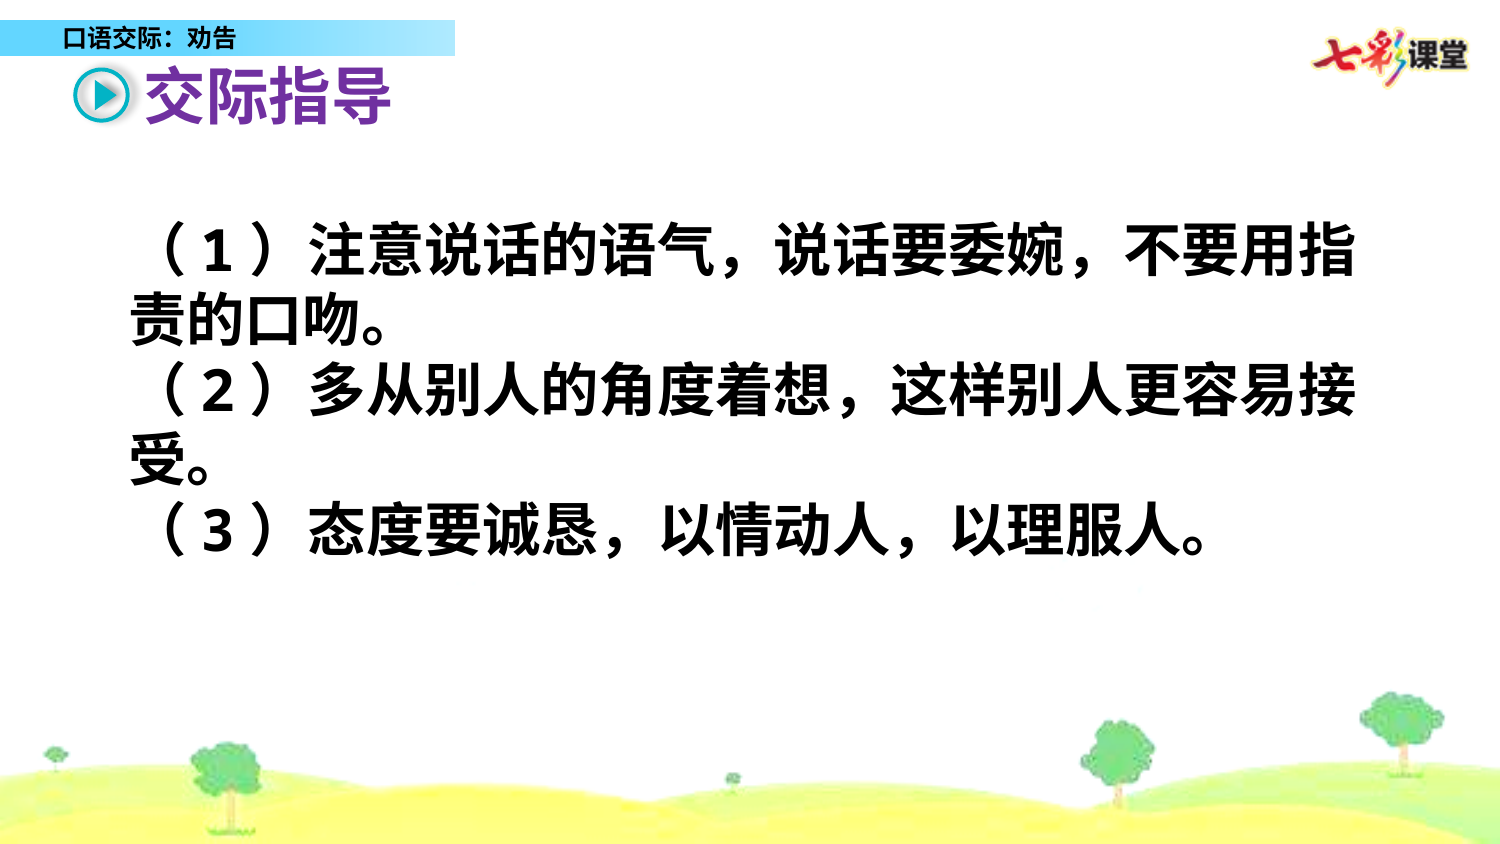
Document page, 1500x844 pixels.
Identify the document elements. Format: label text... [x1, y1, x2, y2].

text_box （1）注意说话的语气，说话要委婉，不要用指责的口吻。 （2）多从别人的角度着想，这样别人更容易接受。 （3）态度要诚恳，以情动人，以理服人。 [117, 207, 1383, 637]
text_box [71, 65, 132, 125]
picture [1308, 14, 1477, 95]
text_box 交际指导 [132, 51, 431, 138]
